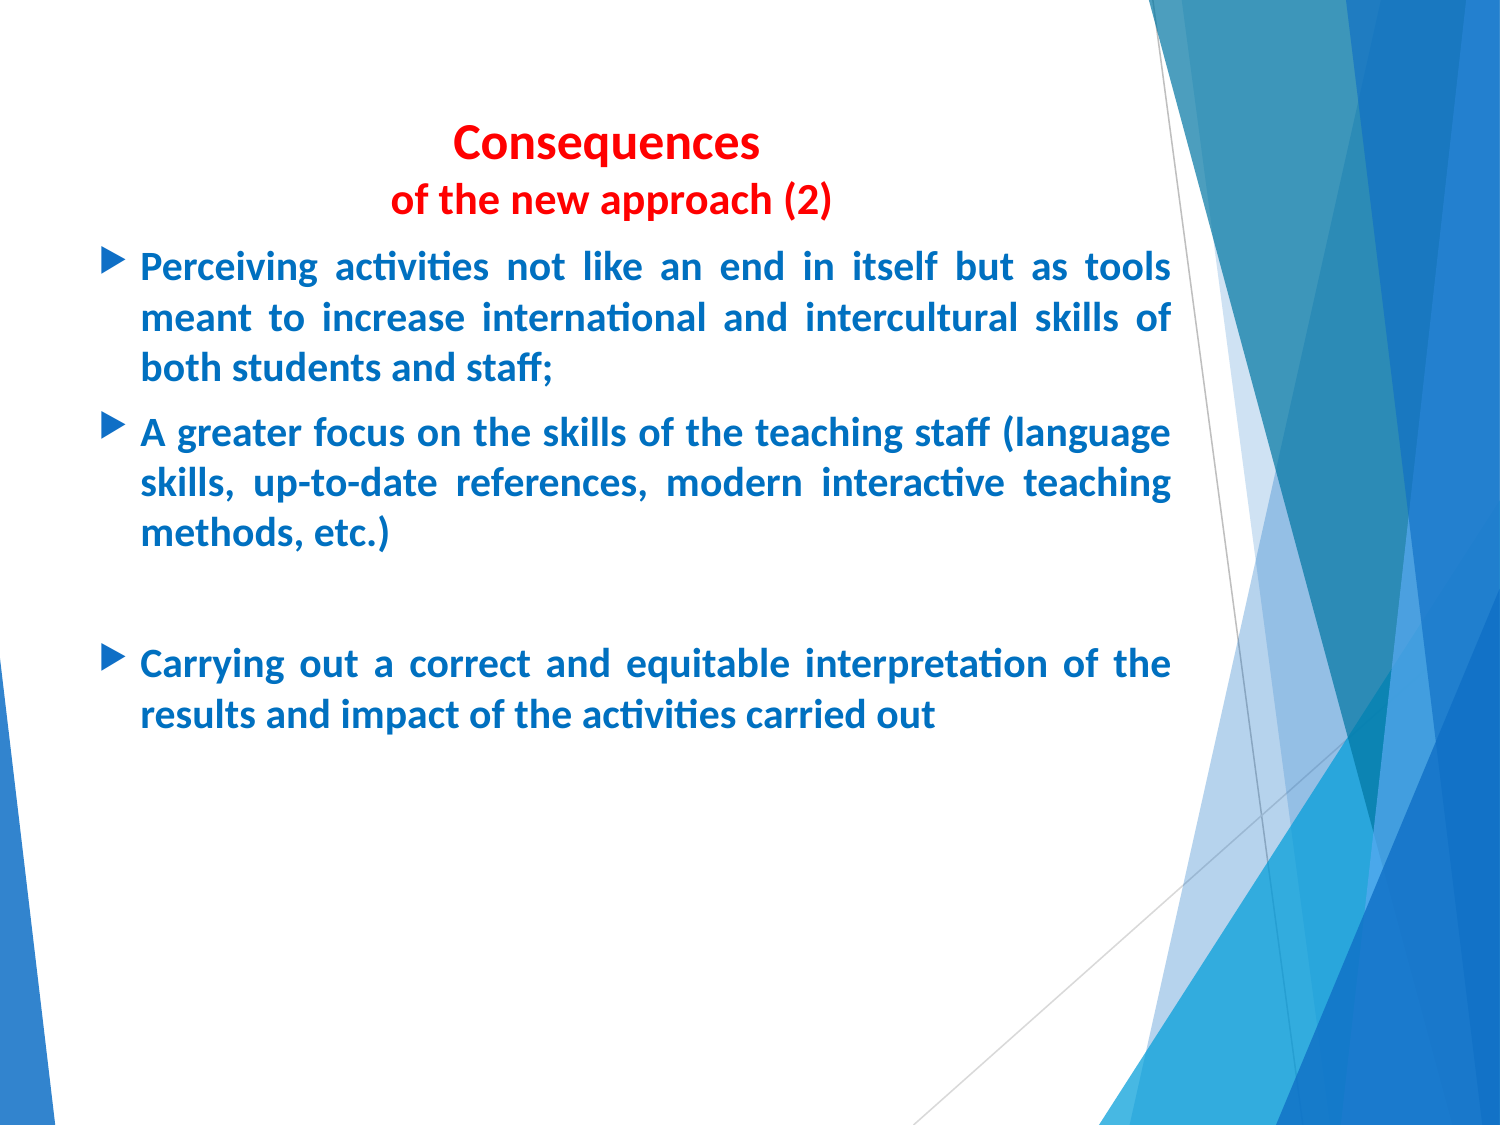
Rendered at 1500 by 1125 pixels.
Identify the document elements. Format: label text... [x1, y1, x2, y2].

title Consequences of the new approach (2) [83, 99, 1141, 231]
list Perceiving activities not like an end in itself but as tools meant to increase international and intercultural skills of both students and staff; A greater focus on the skills of the teaching staff (language skills, up-to-date references, modern interactive teaching methods, etc.) Carrying out a correct and equitable interpretation of the results and impact of the activities carried out [83, 231, 1188, 991]
